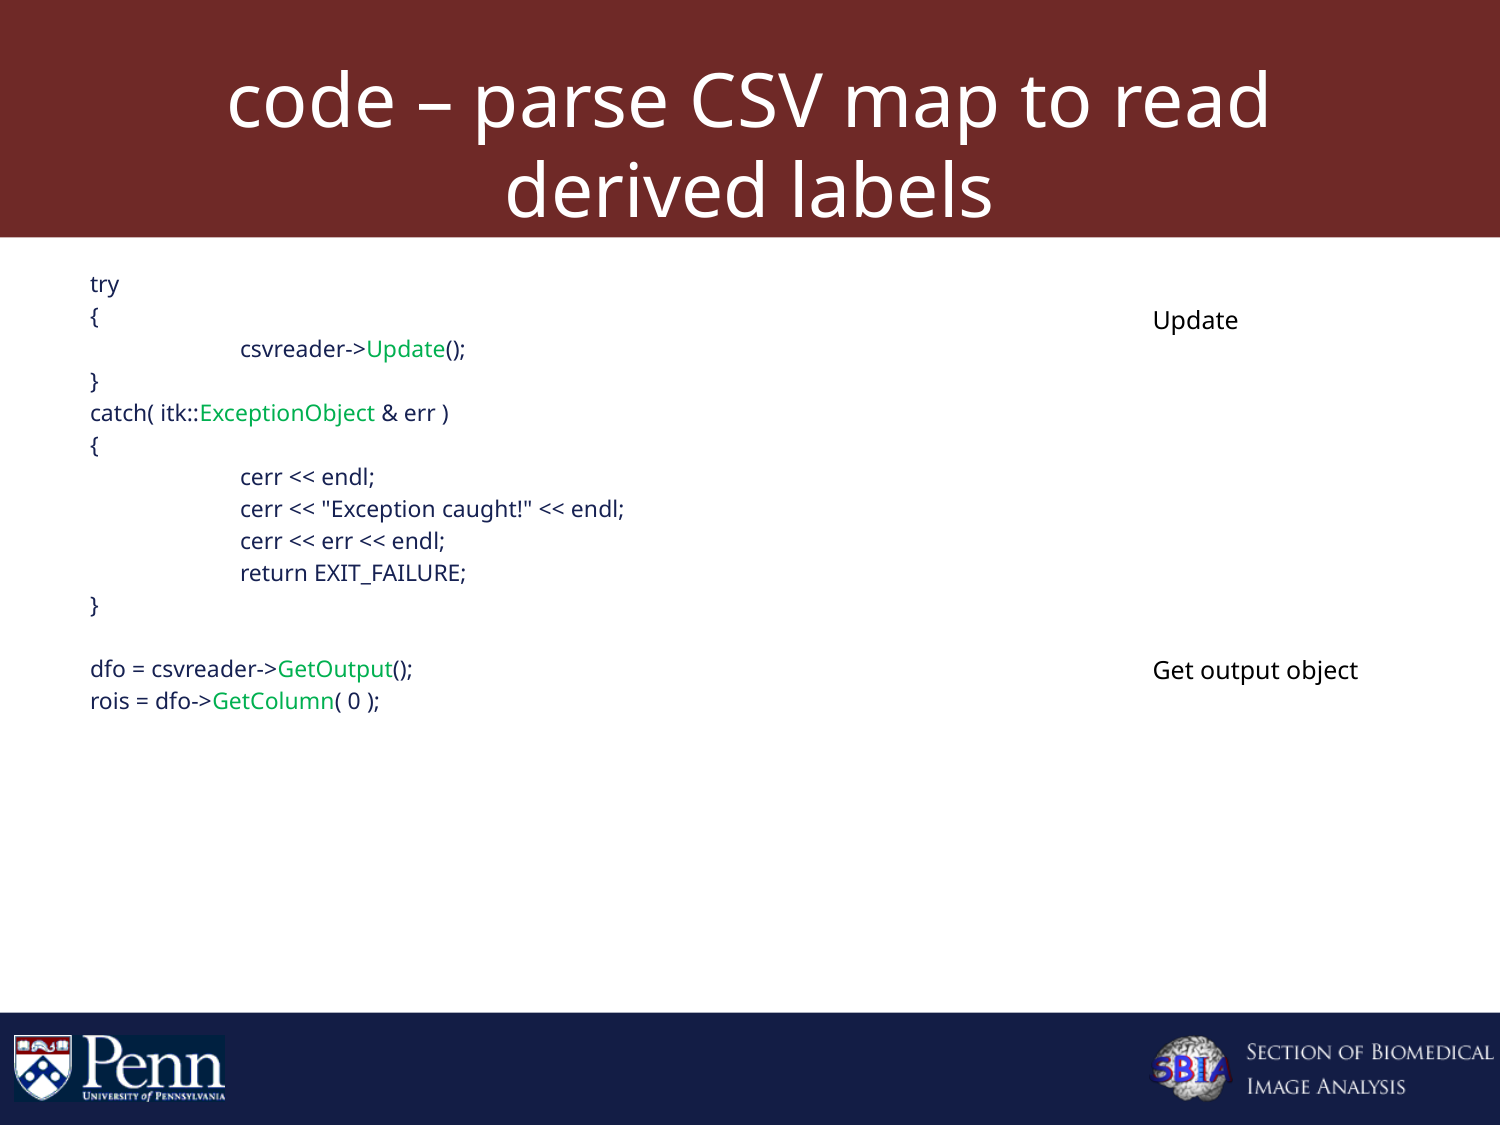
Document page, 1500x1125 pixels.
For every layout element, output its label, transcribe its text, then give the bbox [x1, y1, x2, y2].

picture [14, 1035, 225, 1102]
list try { csvreader->Update(); } catch( itk::ExceptionObject & err ) { cerr << endl; cerr << "Exception caught!" << endl; cerr << err << endl; return EXIT_FAILURE; } dfo = csvreader->GetOutput(); rois = dfo->GetColumn( 0 ); [75, 262, 1100, 1013]
list Update Get output object [1137, 262, 1425, 1013]
title code – parse CSV map to read derived labels [75, 45, 1425, 238]
picture [1149, 1034, 1494, 1103]
